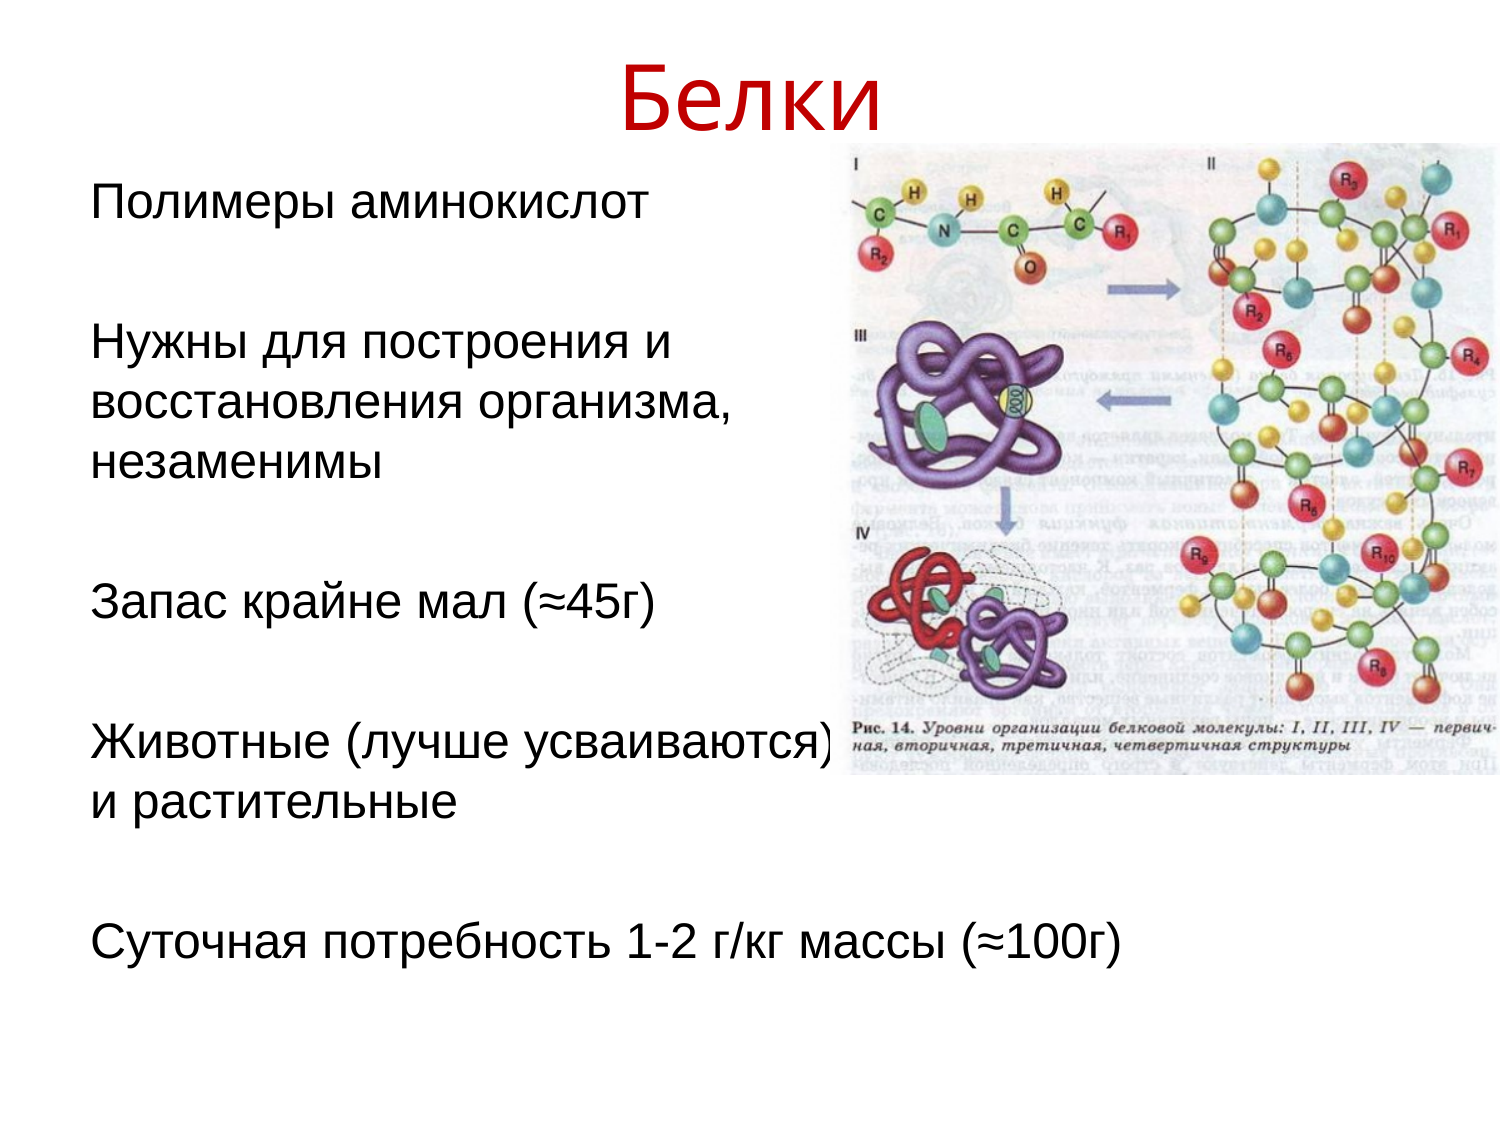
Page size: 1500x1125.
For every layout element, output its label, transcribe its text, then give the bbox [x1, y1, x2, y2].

title Белки [76, 0, 1427, 160]
list Полимеры аминокислот Нужны для построения и восстановления организма, незаменимы Запас крайне мал (≈45г) Животные (лучше усваиваются) и растительные Суточная потребность 1-2 г/кг массы (≈100г) [75, 160, 1425, 1125]
picture [829, 143, 1500, 776]
